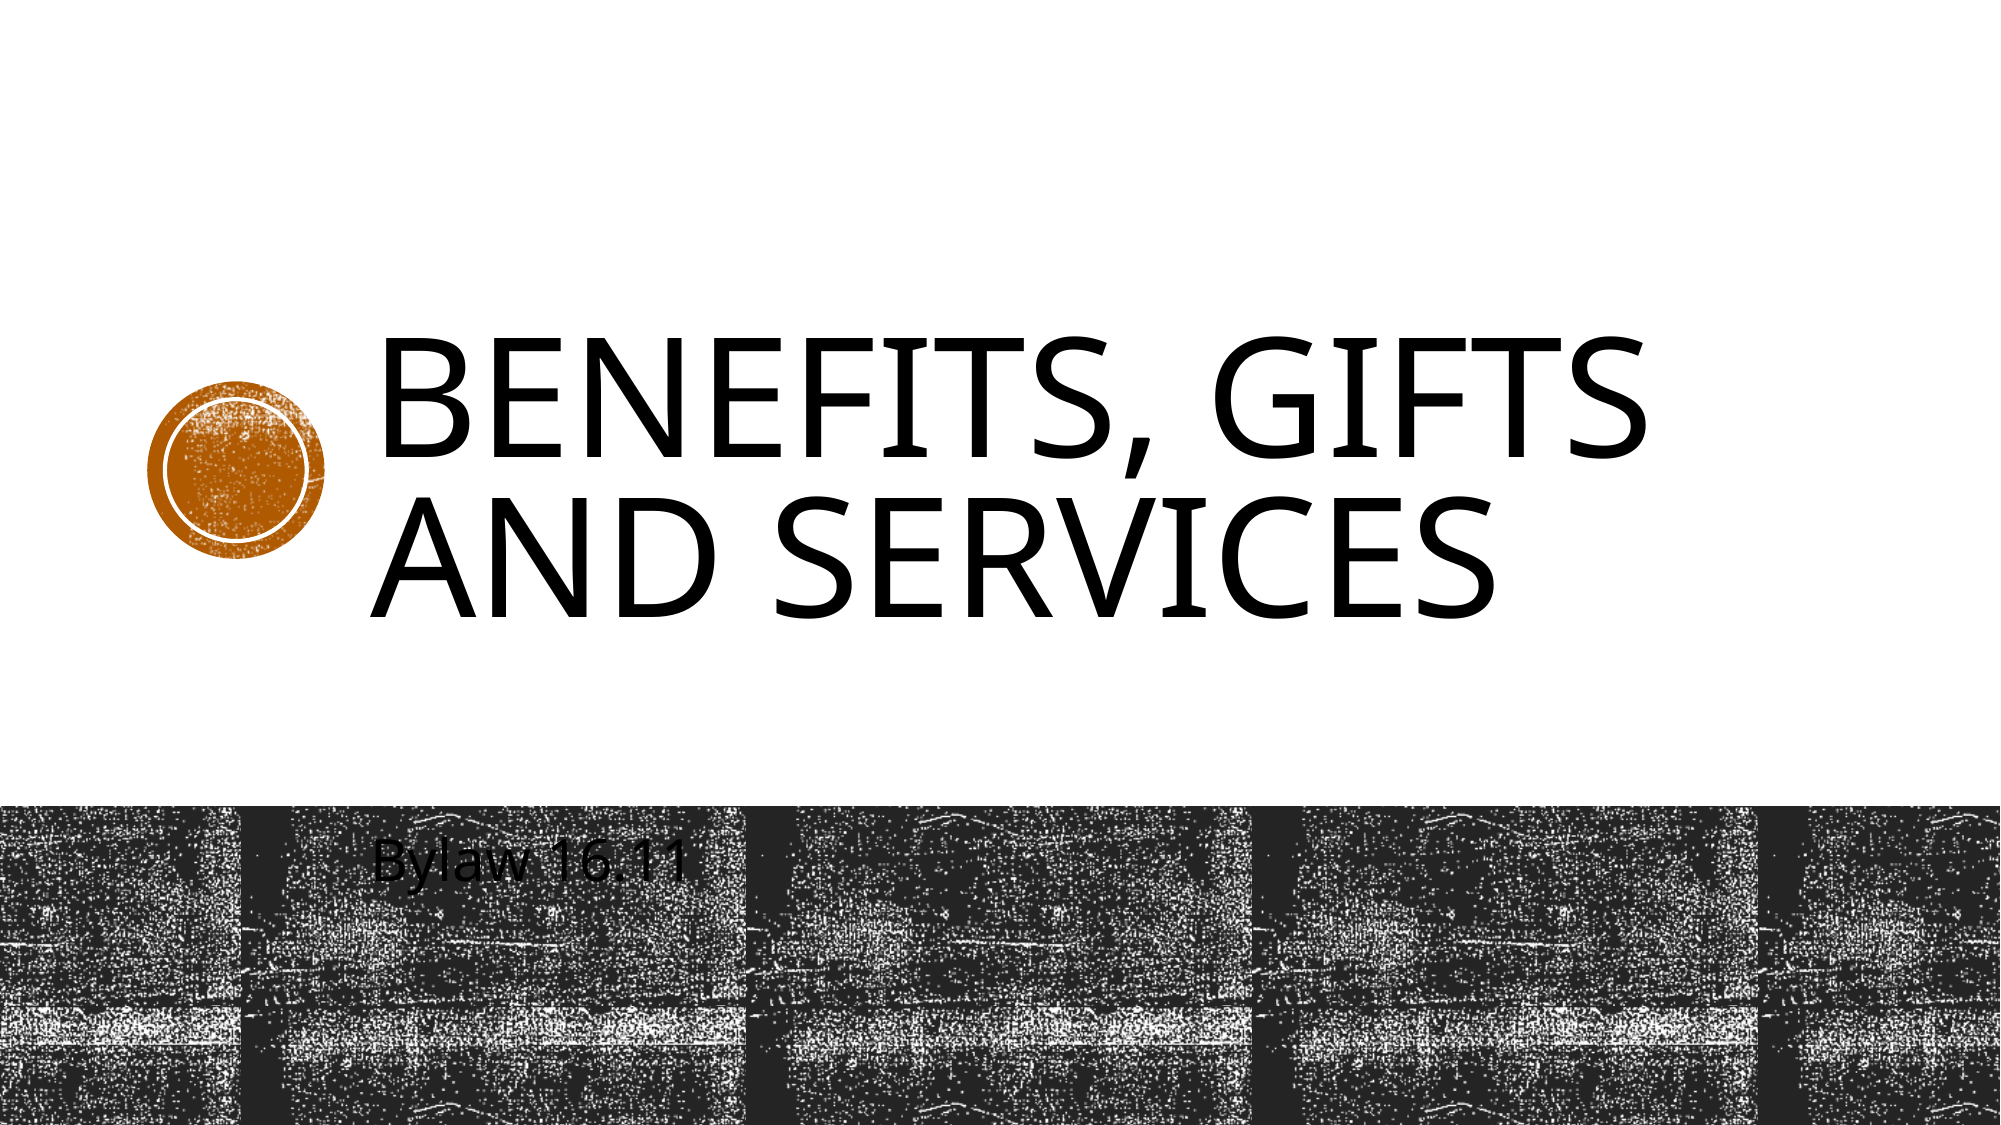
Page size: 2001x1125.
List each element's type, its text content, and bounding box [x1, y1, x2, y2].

list Bylaw 16.11 [355, 823, 1841, 999]
title Benefits, Gifts and Services [355, 201, 1878, 779]
